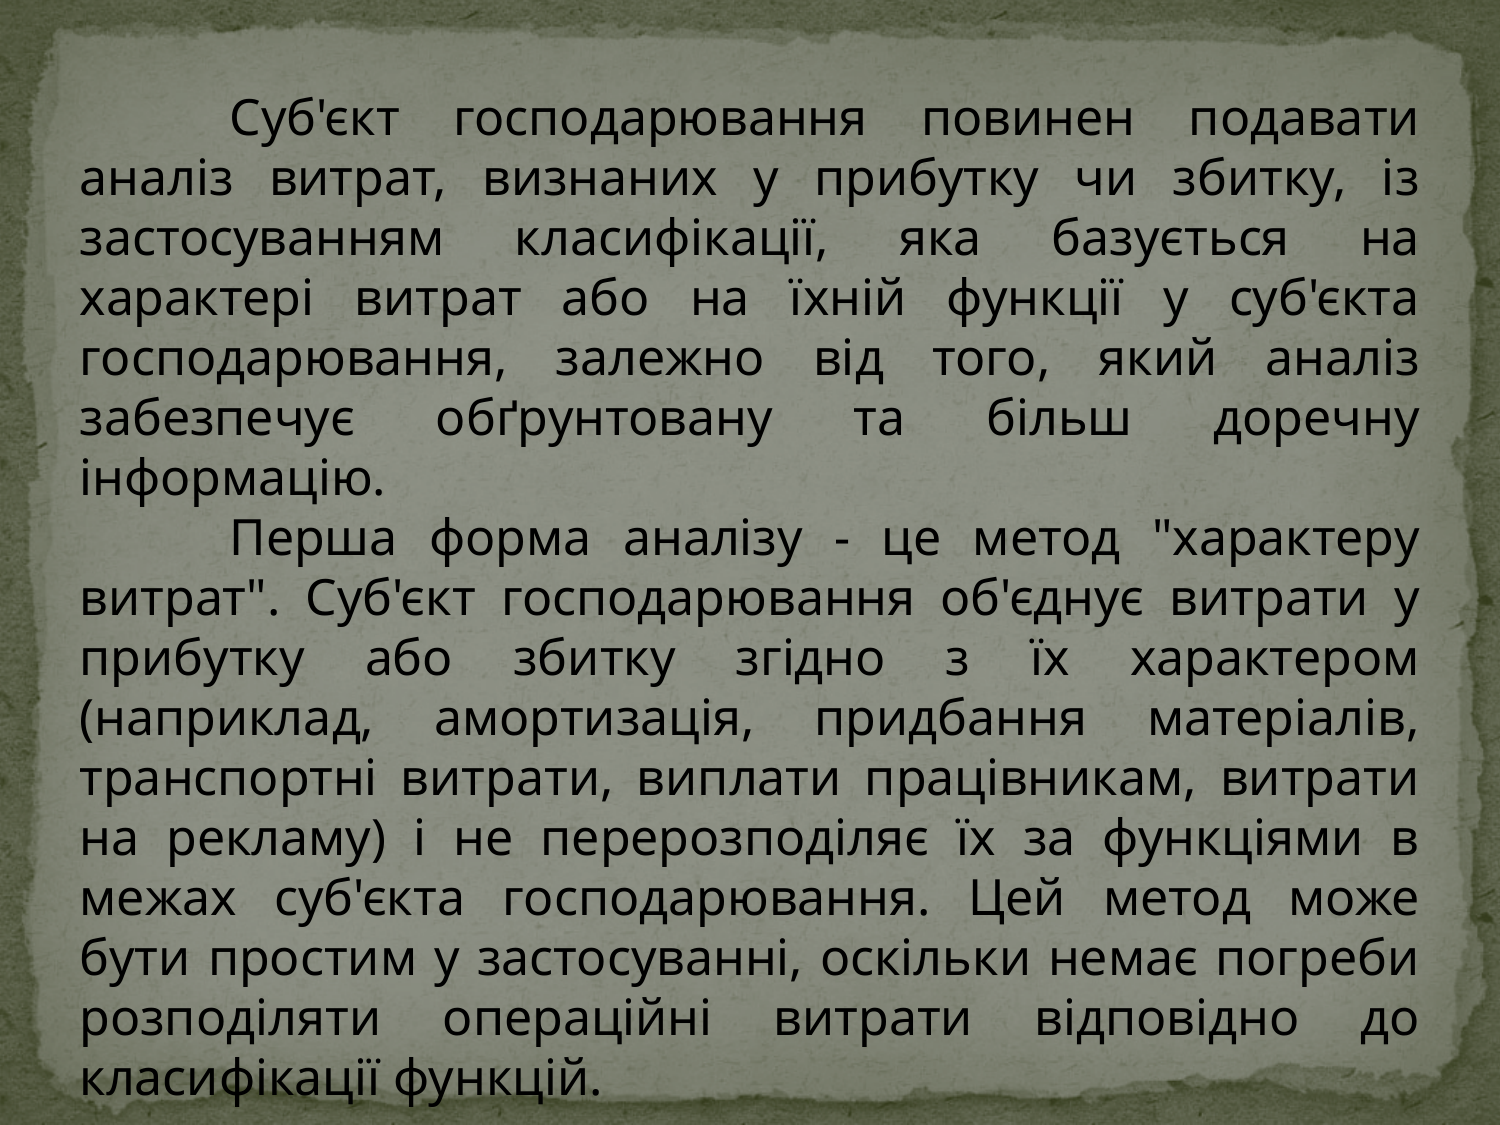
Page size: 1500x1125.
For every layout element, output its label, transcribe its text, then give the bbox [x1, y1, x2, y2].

text_box Суб'єкт господарювання повинен подавати аналіз витрат, визнаних у прибутку чи збитку, із застосуванням класифікації, яка базується на характері витрат або на їхній функції у суб'єкта господарювання, залежно від того, який аналіз забезпечує обґрунтовану та більш доречну інформацію. Перша форма аналізу - це метод "характеру витрат". Суб'єкт господарювання об'єднує витрати у прибутку або збитку згідно з їх характером (наприклад, амортизація, придбання матеріалів, транспортні витрати, виплати працівникам, витрати на рекламу) і не перерозподіляє їх за функціями в межах суб'єкта господарювання. Цей метод може бути простим у застосуванні, оскільки немає погреби розподіляти операційні витрати відповідно до класифікації функцій. [64, 77, 1436, 1113]
